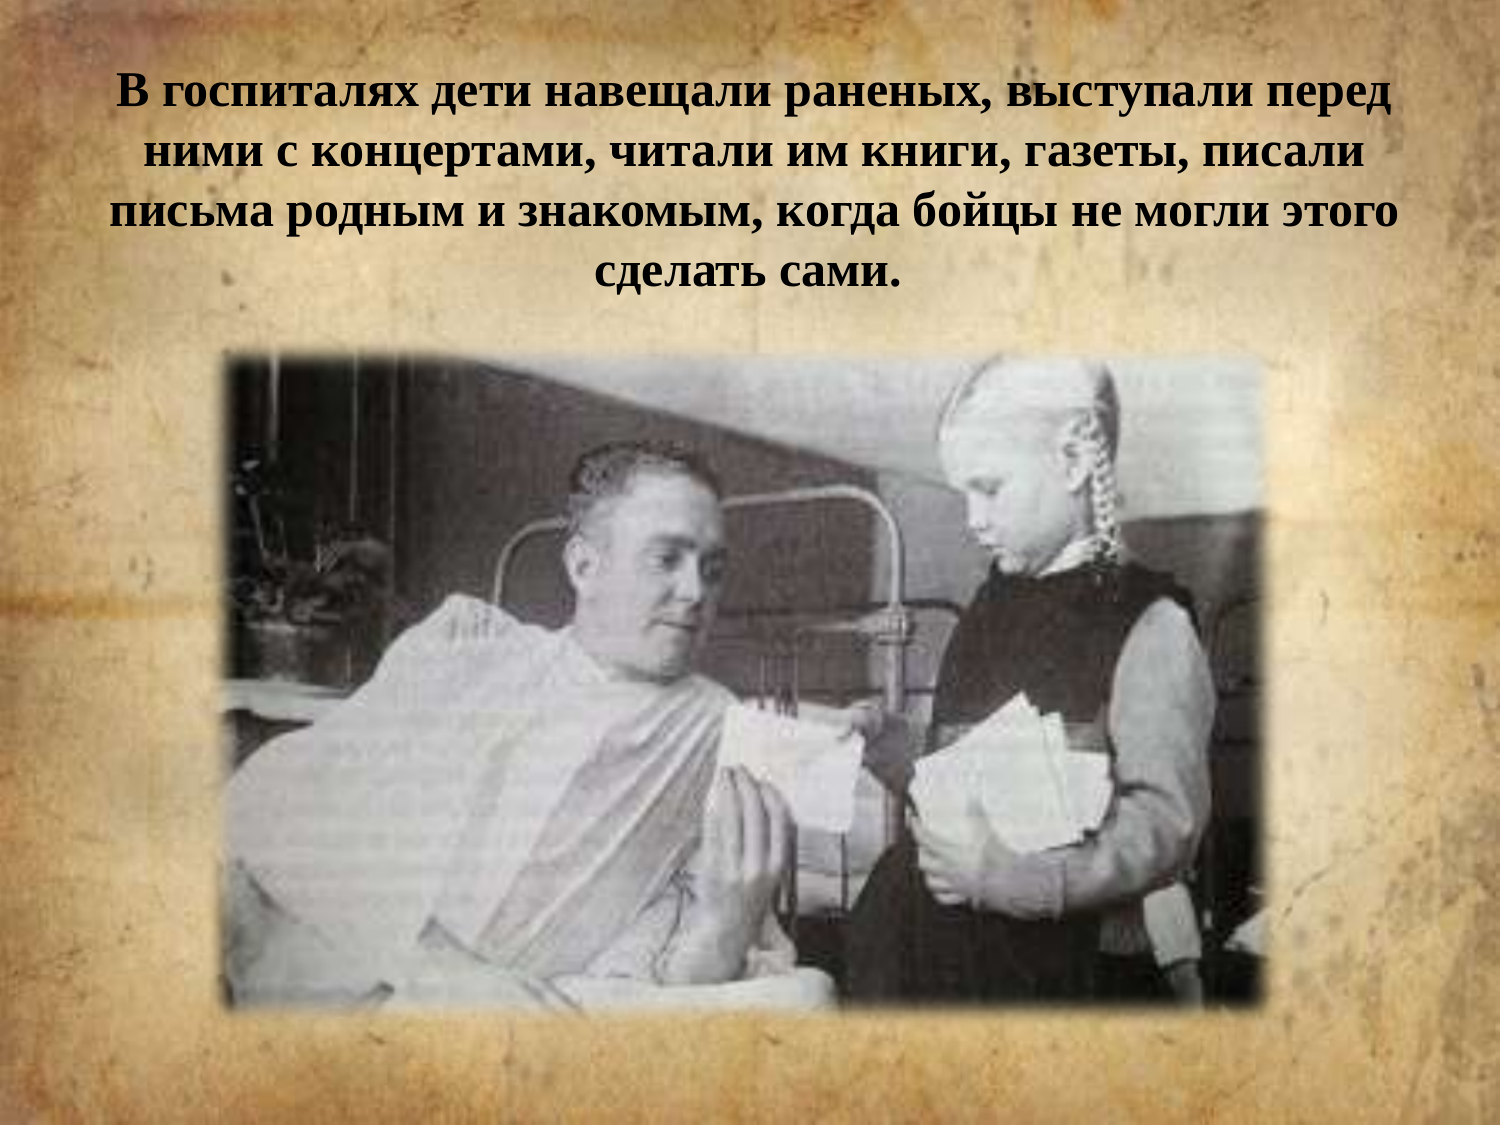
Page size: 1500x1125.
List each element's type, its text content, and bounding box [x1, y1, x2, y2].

text_box В госпиталях дети навещали раненых, выступали перед ними с концертами, читали им книги, газеты, писали письма родным и знакомым, когда бойцы не могли этого сделать сами. [55, 49, 1454, 304]
picture [0, 0, 1500, 1125]
